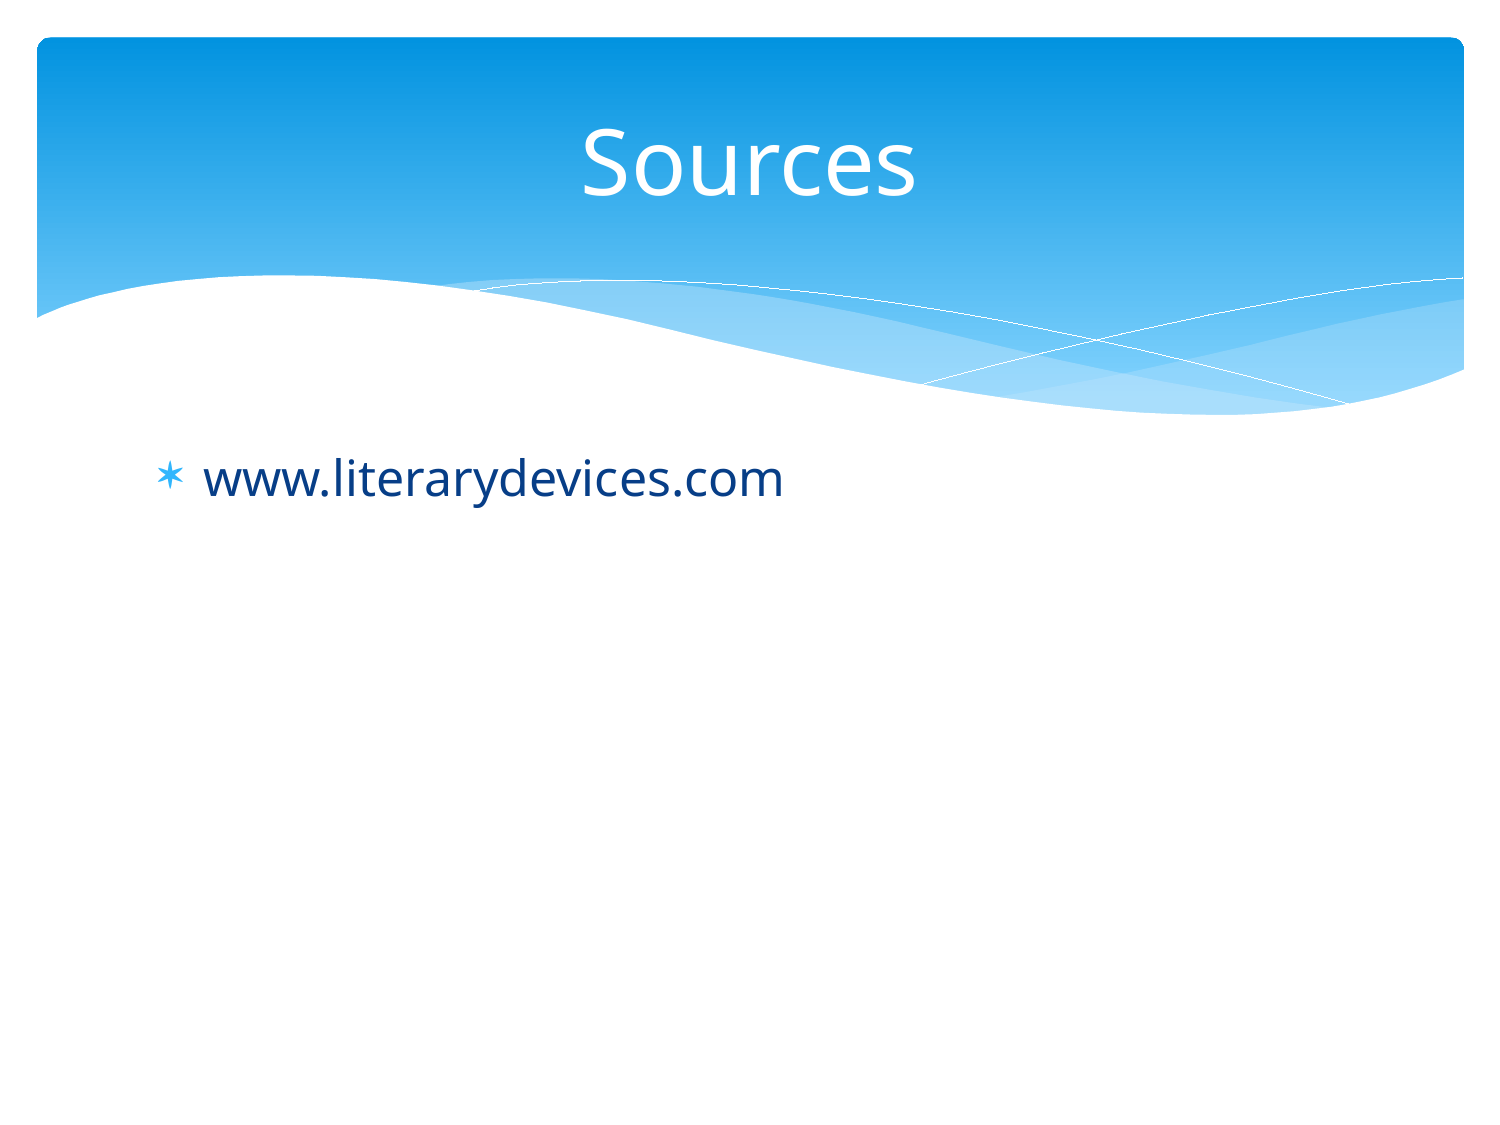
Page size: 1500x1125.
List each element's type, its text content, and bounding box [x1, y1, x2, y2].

title Sources [75, 55, 1425, 261]
list www.literarydevices.com [143, 438, 1359, 1005]
